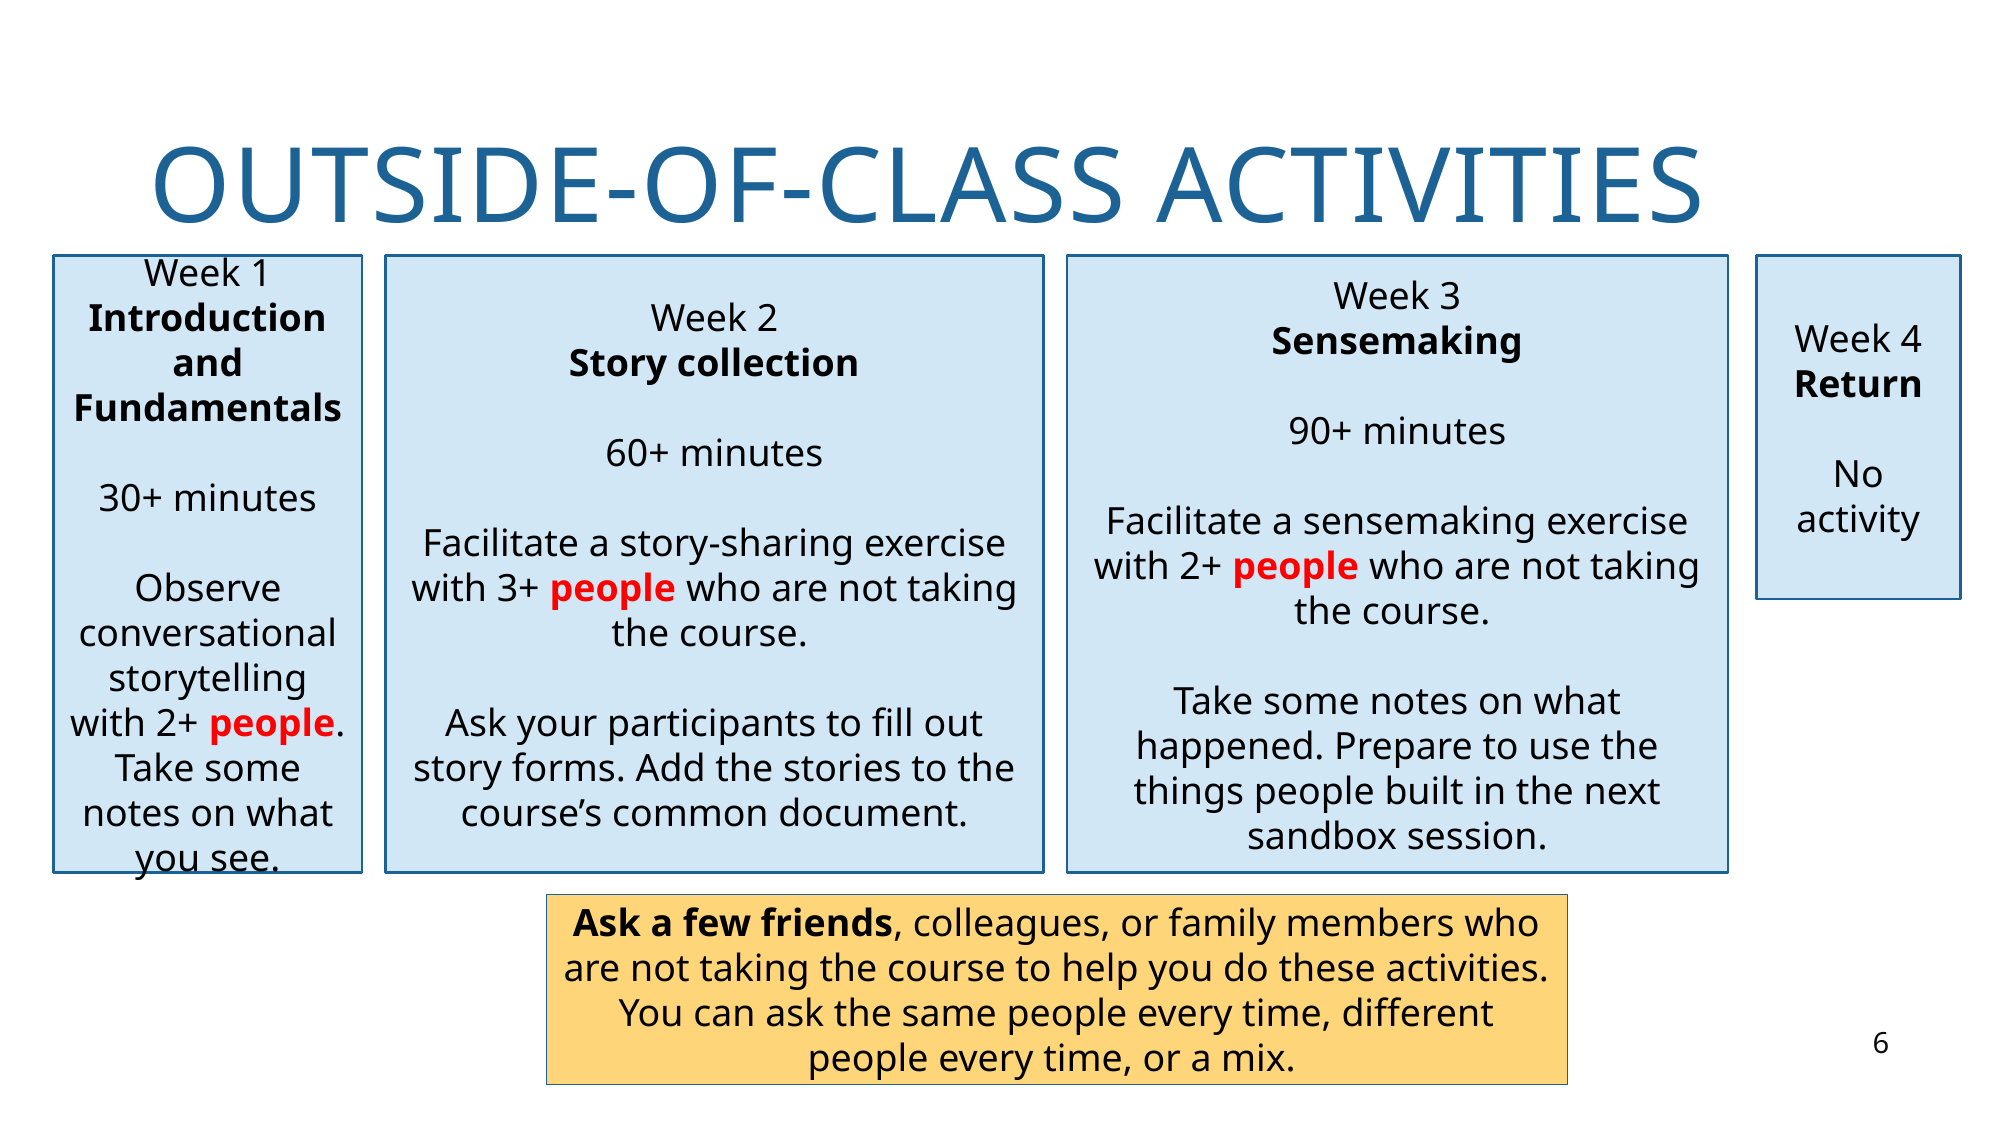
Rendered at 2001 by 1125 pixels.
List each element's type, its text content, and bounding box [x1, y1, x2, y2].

text_box Week 4 Return No activity [1755, 254, 1962, 600]
title outside-of-class activities [134, 69, 1866, 316]
text_box Week 1 Introduction and Fundamentals 30+ minutes Observe conversational storytelling with 2+ people. Take some notes on what you see. [52, 254, 363, 874]
text_box Week 2 Story collection 60+ minutes Facilitate a story-sharing exercise with 3+ people who are not taking the course. Ask your participants to fill out story forms. Add the stories to the course’s common document. [384, 254, 1045, 874]
text_box Ask a few friends, colleagues, or family members who are not taking the course to help you do these activities. You can ask the same people every time, different people every time, or a mix. [546, 894, 1568, 1085]
text_box Week 3 Sensemaking 90+ minutes Facilitate a sensemaking exercise with 2+ people who are not taking the course. Take some notes on what happened. Prepare to use the things people built in the next sandbox session. [1066, 254, 1729, 874]
slide_number 6 [1744, 1021, 1905, 1067]
